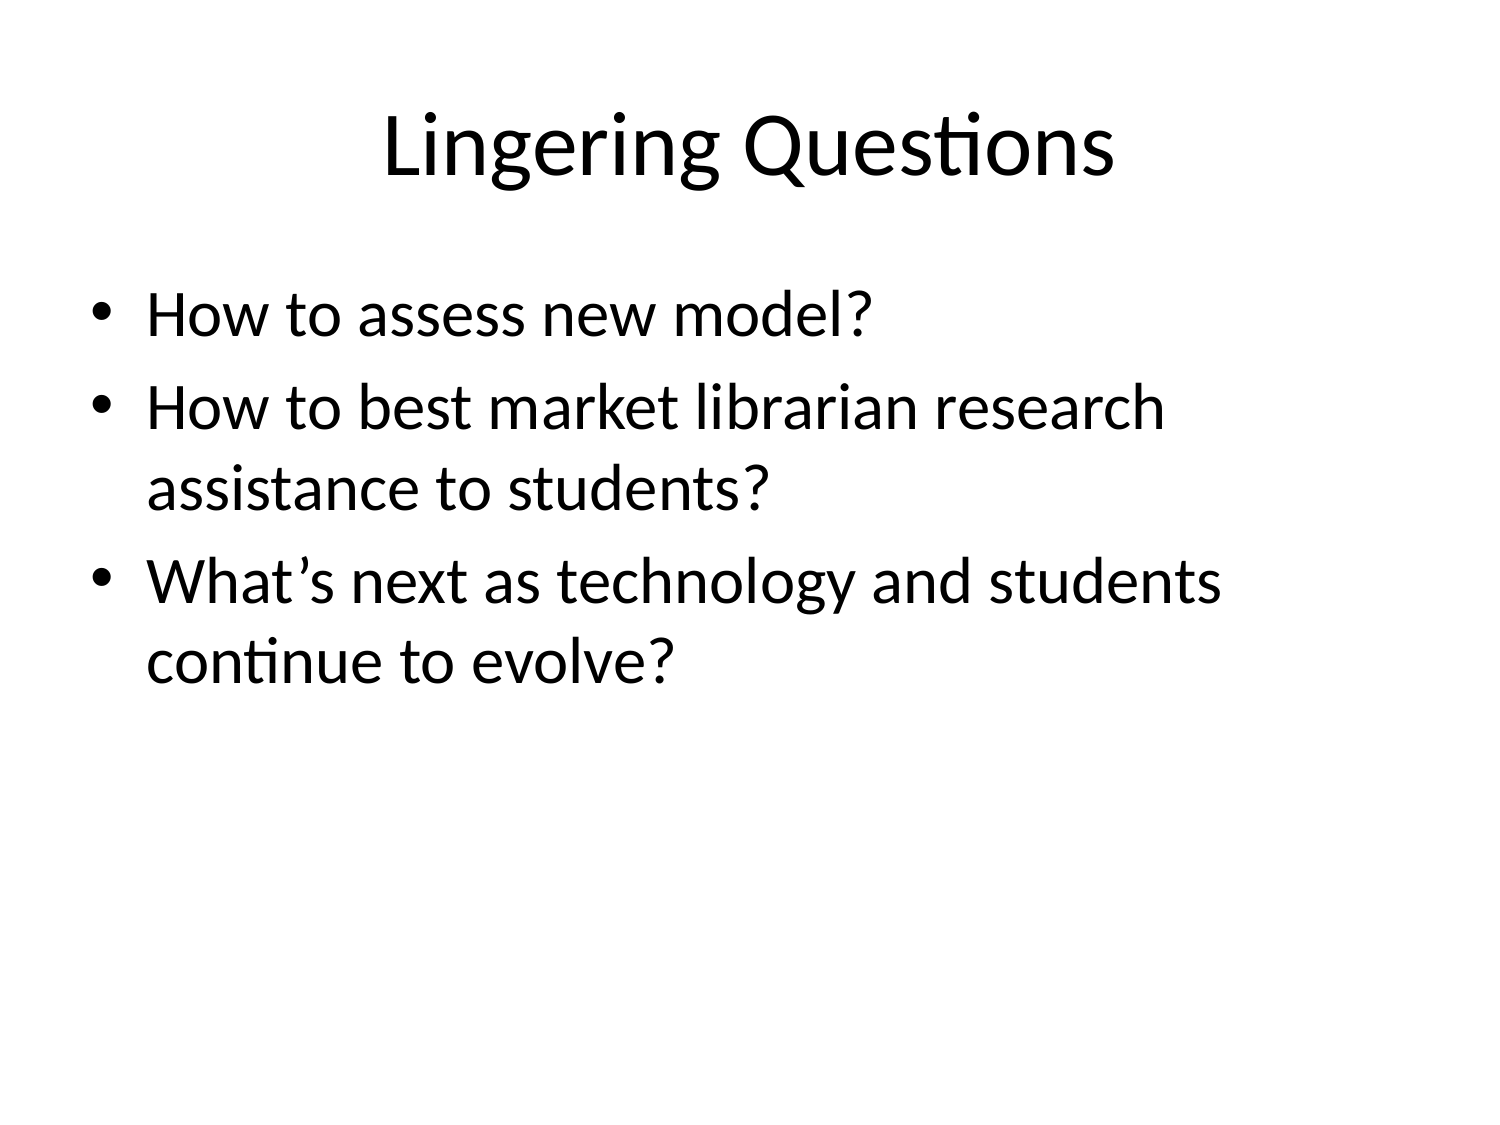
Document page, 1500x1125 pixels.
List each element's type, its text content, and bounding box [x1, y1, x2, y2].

list How to assess new model? How to best market librarian research assistance to students? What’s next as technology and students continue to evolve? [75, 262, 1425, 1005]
title Lingering Questions [75, 45, 1425, 233]
